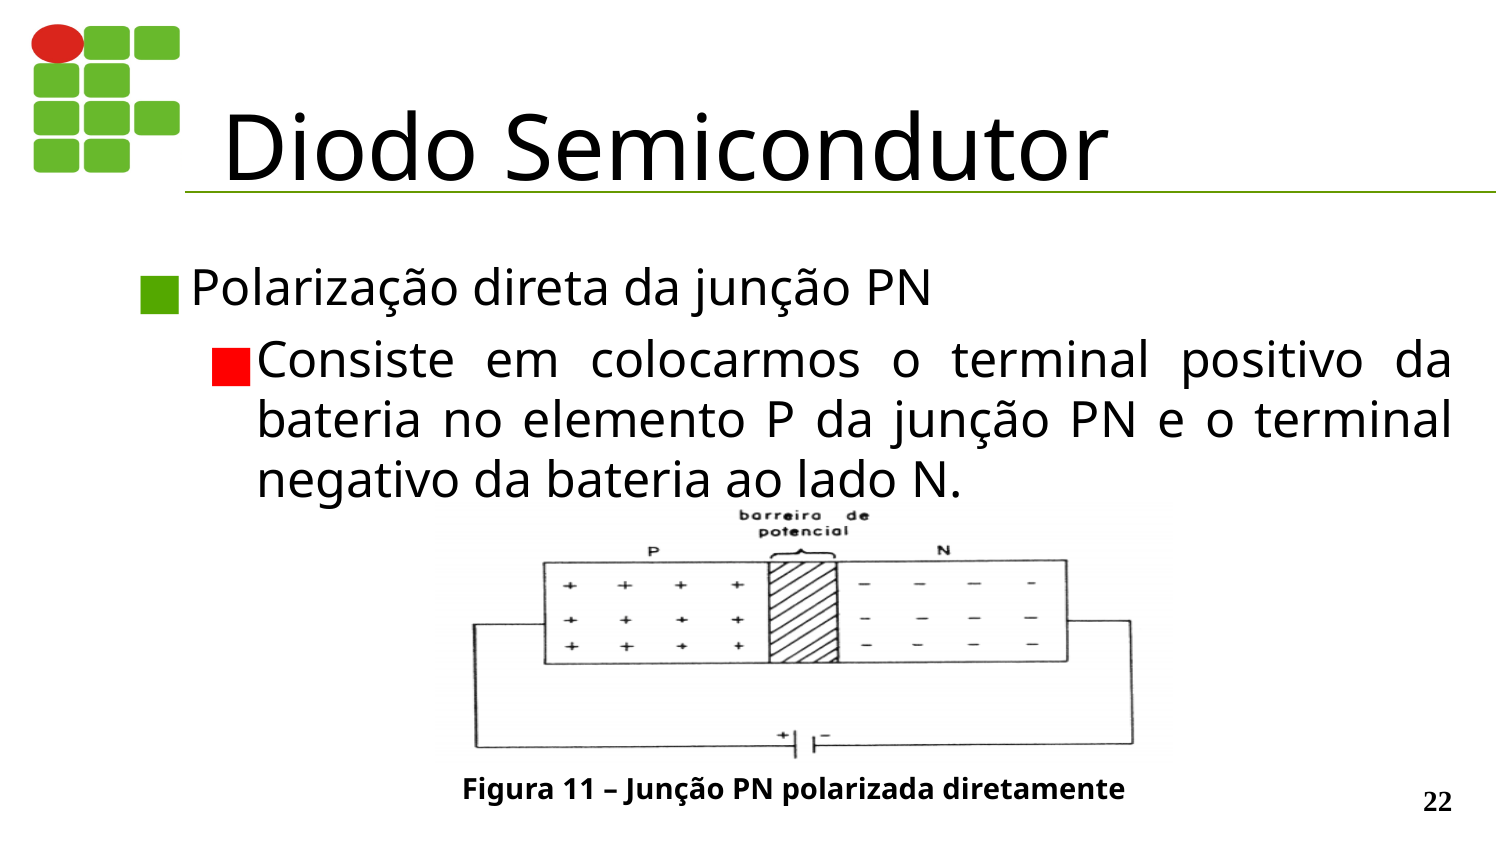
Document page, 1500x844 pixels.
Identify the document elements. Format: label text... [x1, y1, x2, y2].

picture [419, 501, 1173, 768]
list Polarização direta da junção PN Consiste em colocarmos o terminal positivo da bateria no elemento P da junção PN e o terminal negativo da bateria ao lado N. Figura 11 – Junção PN polarizada diretamente [119, 248, 1469, 774]
picture [29, 23, 182, 174]
text_box ‹#› [1155, 774, 1468, 825]
title Diodo Semicondutor [206, 26, 1468, 207]
